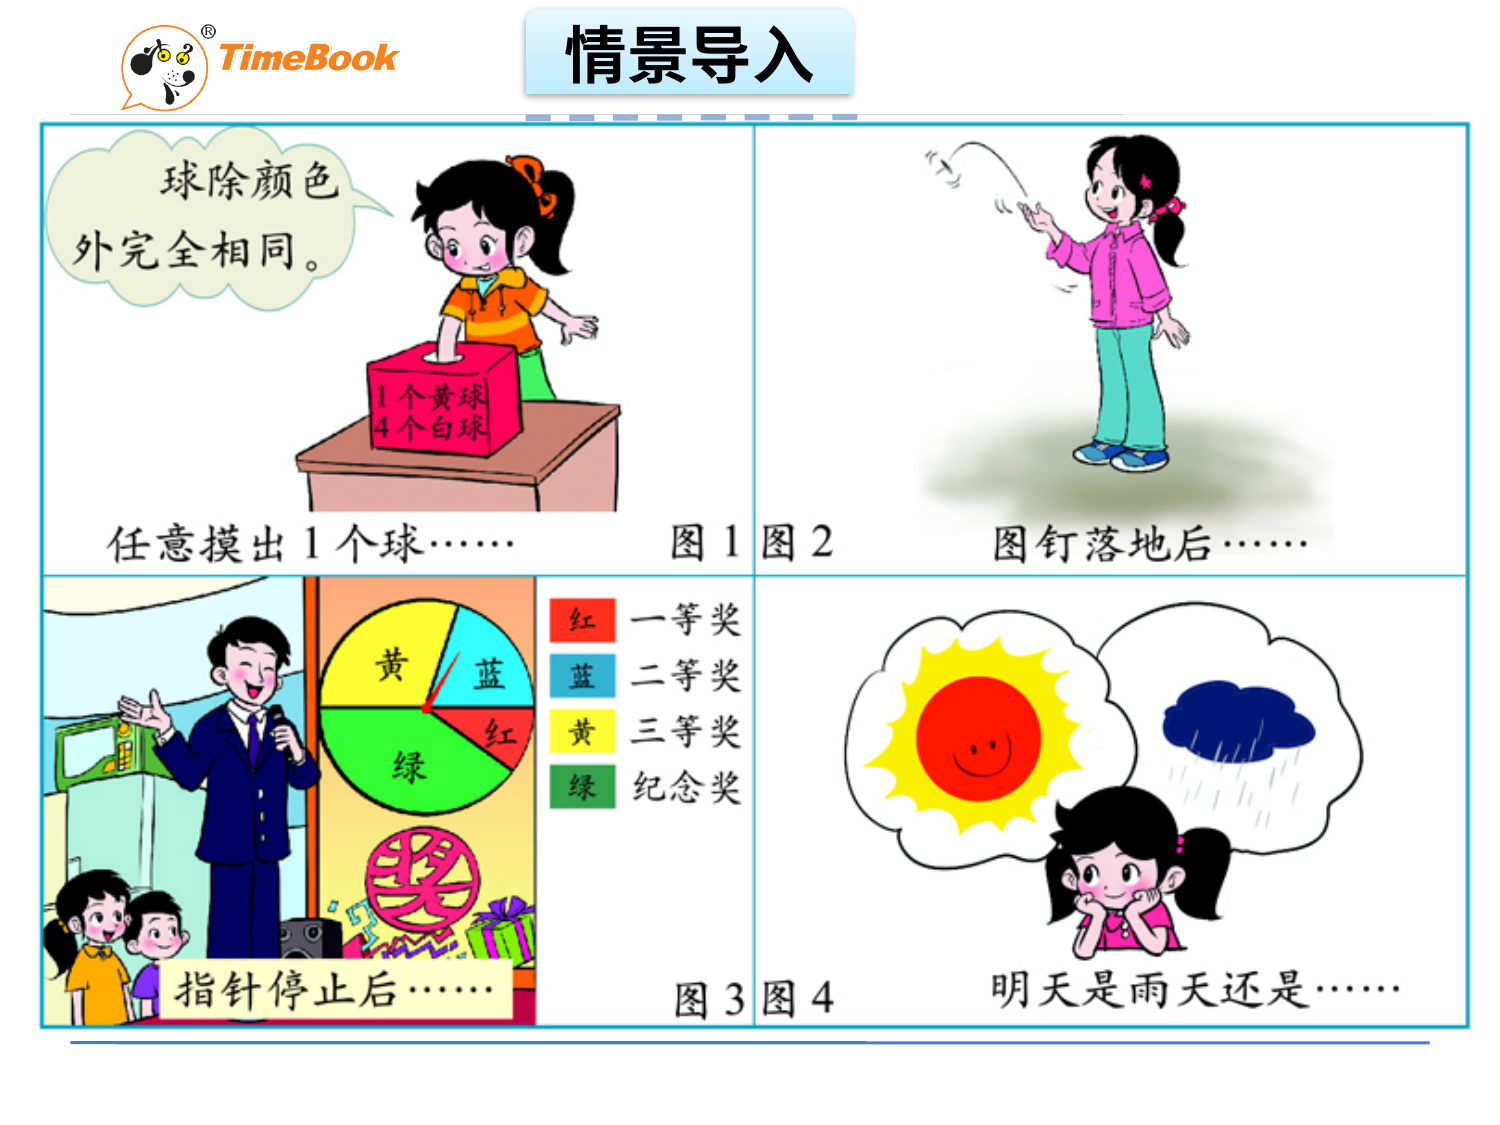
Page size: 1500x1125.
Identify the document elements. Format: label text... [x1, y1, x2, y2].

text_box 情景导入 [524, 8, 855, 95]
picture [34, 115, 1477, 1036]
picture [118, 22, 408, 113]
